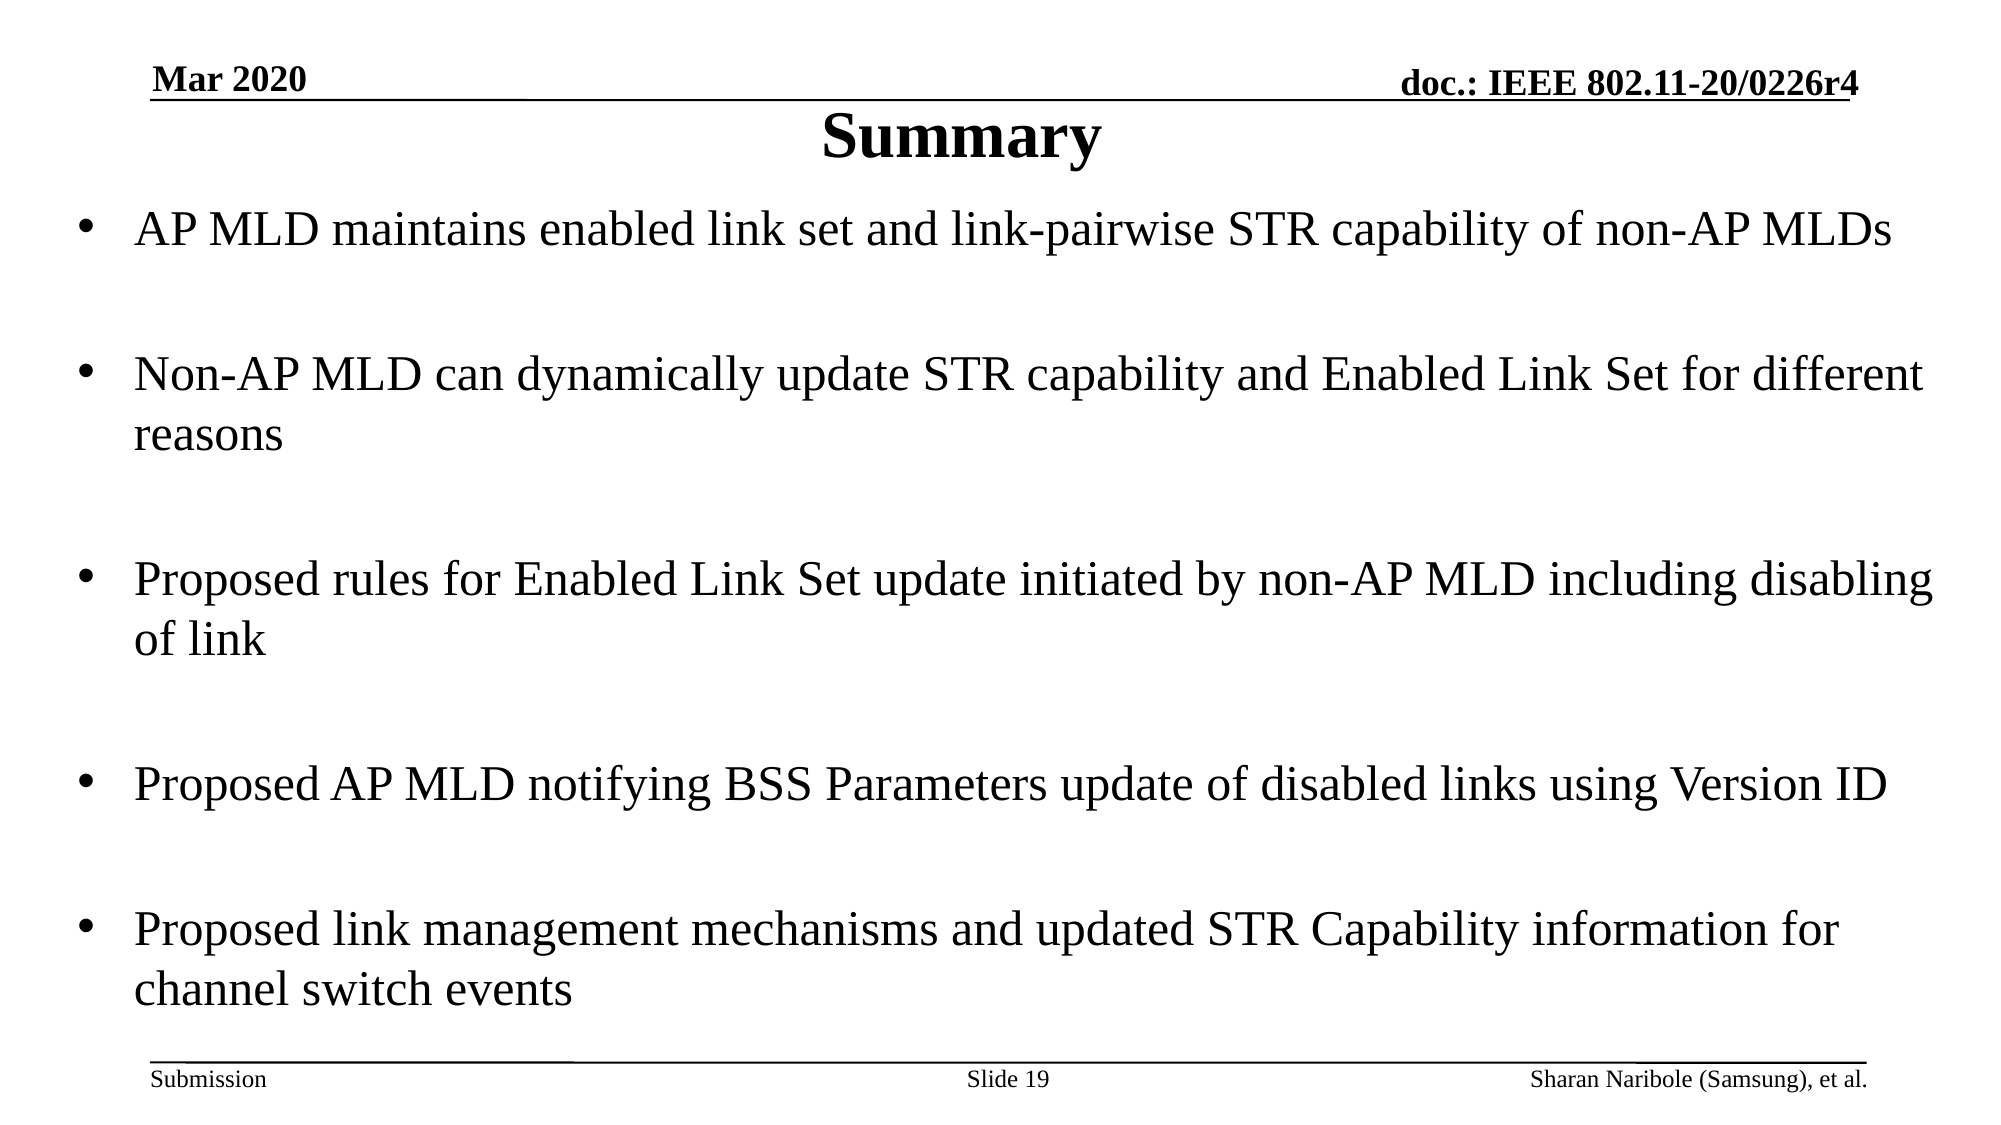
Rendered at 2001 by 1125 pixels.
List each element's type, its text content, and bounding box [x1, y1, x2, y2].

slide_number Slide 19 [950, 1061, 1067, 1123]
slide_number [152, 54, 563, 100]
footer Sharan Naribole (Samsung), et al. [1171, 1061, 1869, 1093]
title Summary [112, 42, 1813, 187]
list AP MLD maintains enabled link set and link-pairwise STR capability of non-AP MLDs Non-AP MLD can dynamically update STR capability and Enabled Link Set for different reasons Proposed rules for Enabled Link Set update initiated by non-AP MLD including disabling of link Proposed AP MLD notifying BSS Parameters update of disabled links using Version ID Proposed link management mechanisms and updated STR Capability information for channel switch events [62, 187, 1976, 863]
